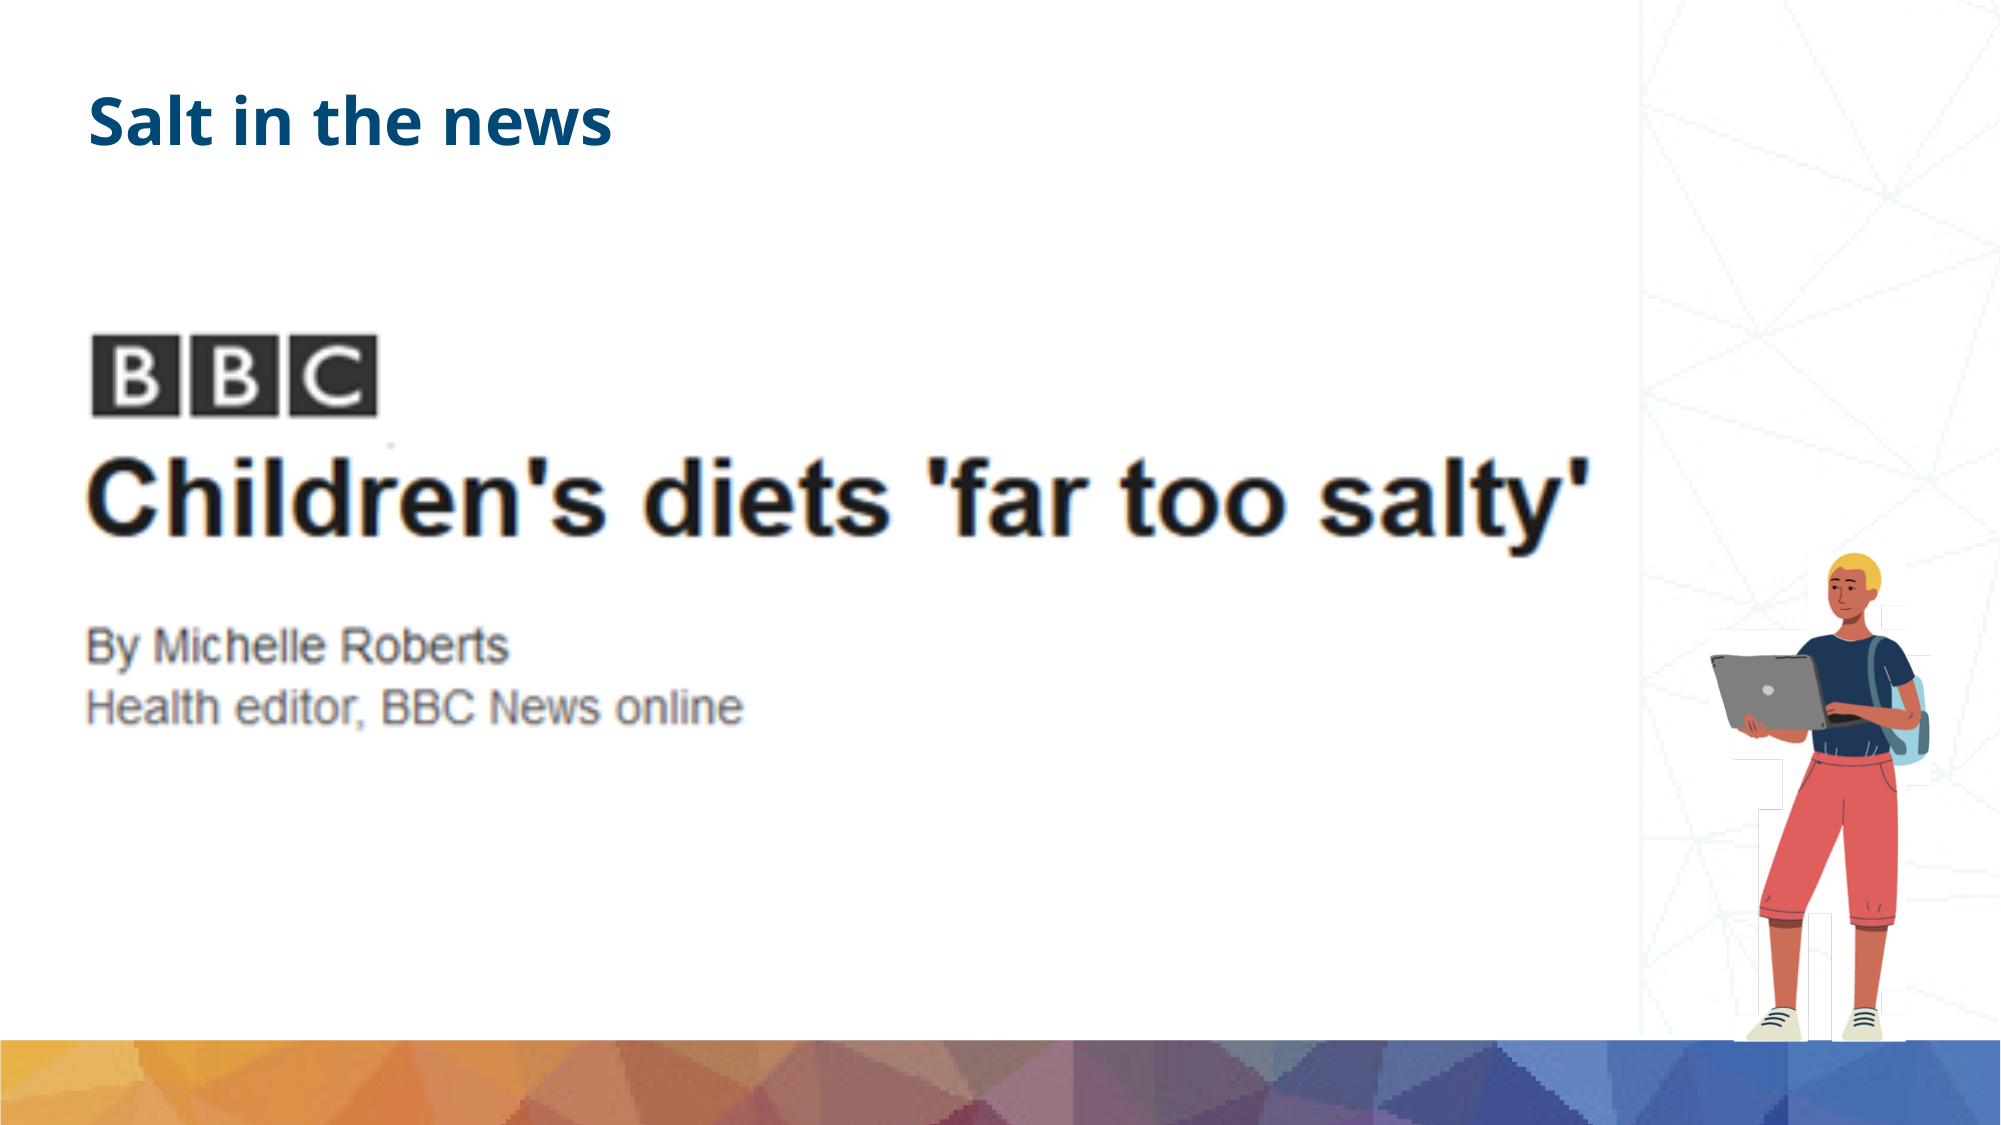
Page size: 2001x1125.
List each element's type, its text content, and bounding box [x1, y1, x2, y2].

picture [73, 295, 1624, 763]
picture [0, 0, 2001, 1125]
title Salt in the news [88, 88, 1565, 161]
